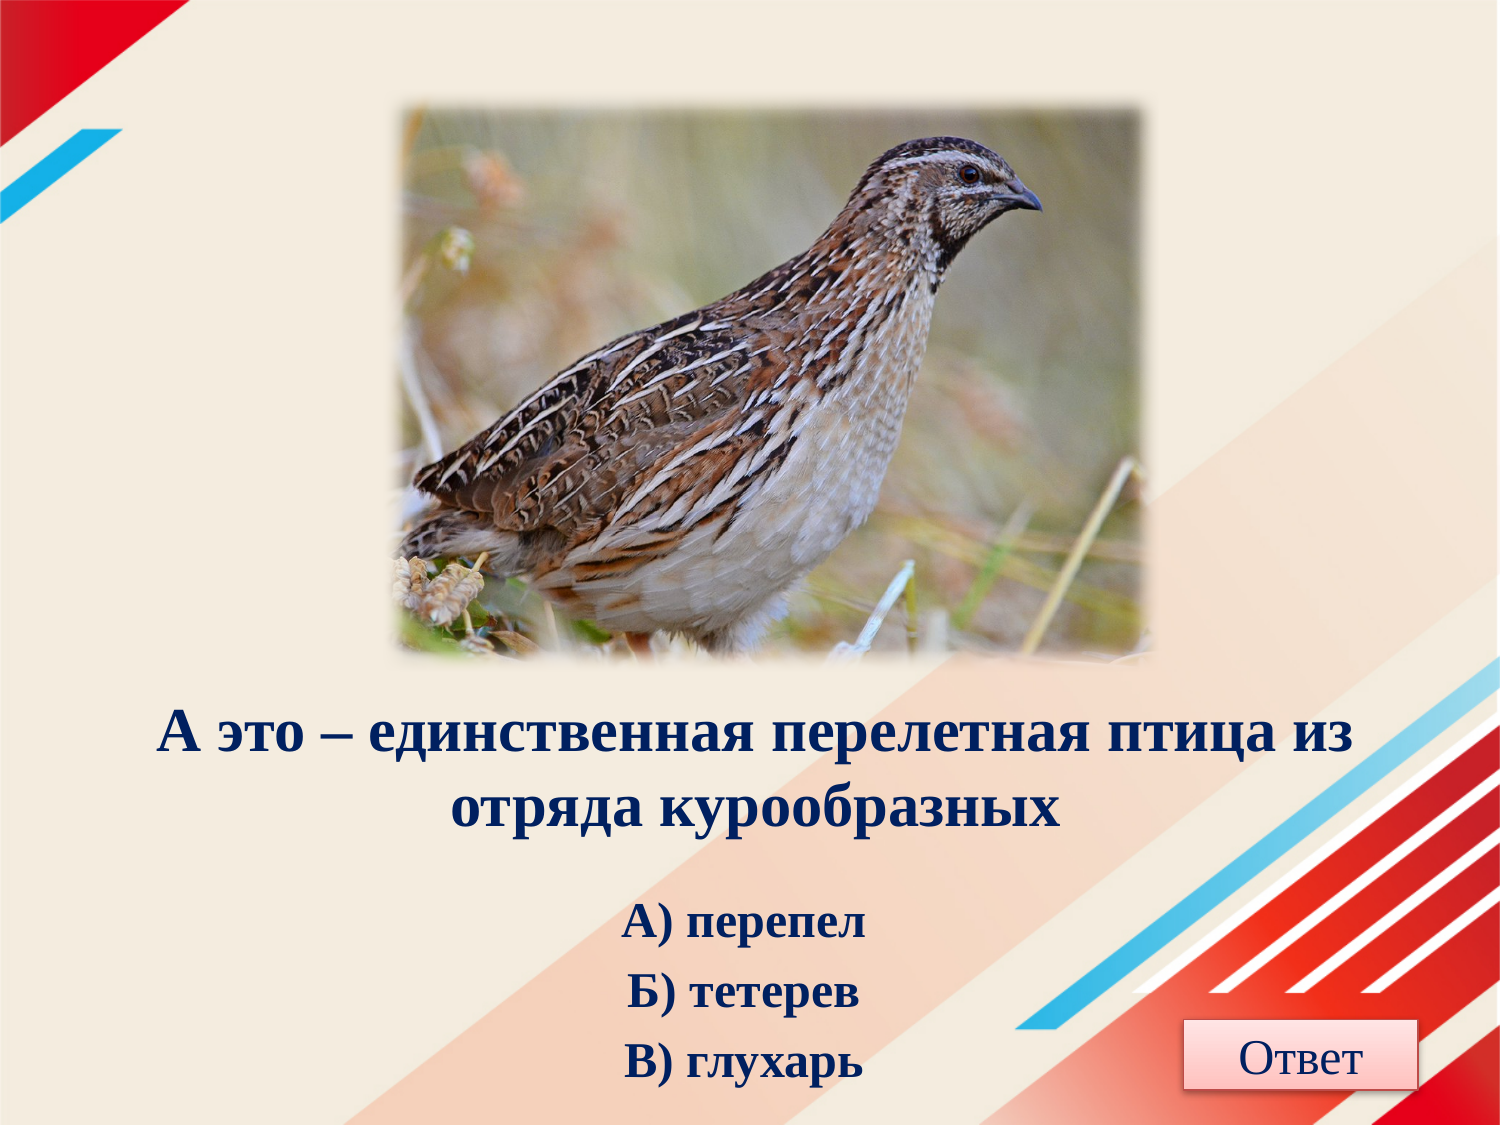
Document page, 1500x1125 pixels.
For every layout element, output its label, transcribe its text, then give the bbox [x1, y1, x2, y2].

picture [0, 0, 1500, 1125]
text_box Ответ [1183, 1019, 1419, 1091]
title А это – единственная перелетная птица из отряда курообразных [112, 692, 1400, 846]
list А) перепел Б) тетерев В) глухарь [294, 880, 1194, 1013]
